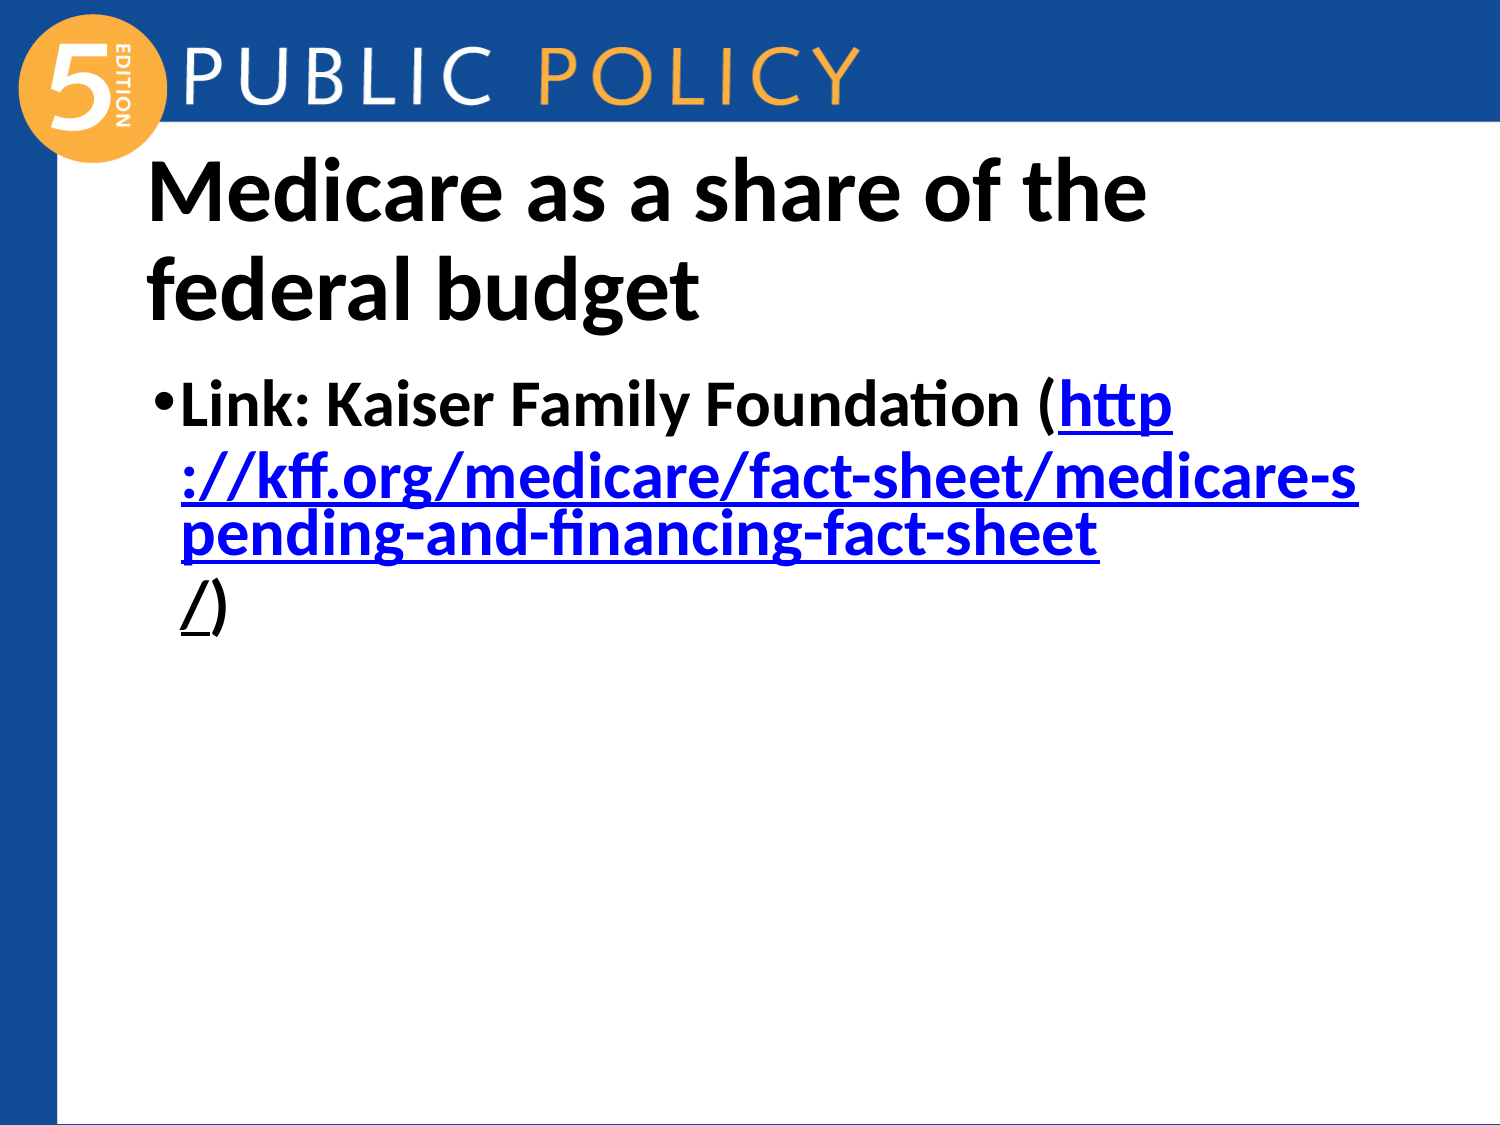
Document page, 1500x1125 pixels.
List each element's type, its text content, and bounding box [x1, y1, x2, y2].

title Medicare as a share of the federal budget [131, 132, 1426, 350]
picture [0, 0, 1500, 1125]
list Link: Kaiser Family Foundation (http://kff.org/medicare/fact-sheet/medicare-spending-and-financing-fact-sheet/) [137, 361, 1397, 1075]
